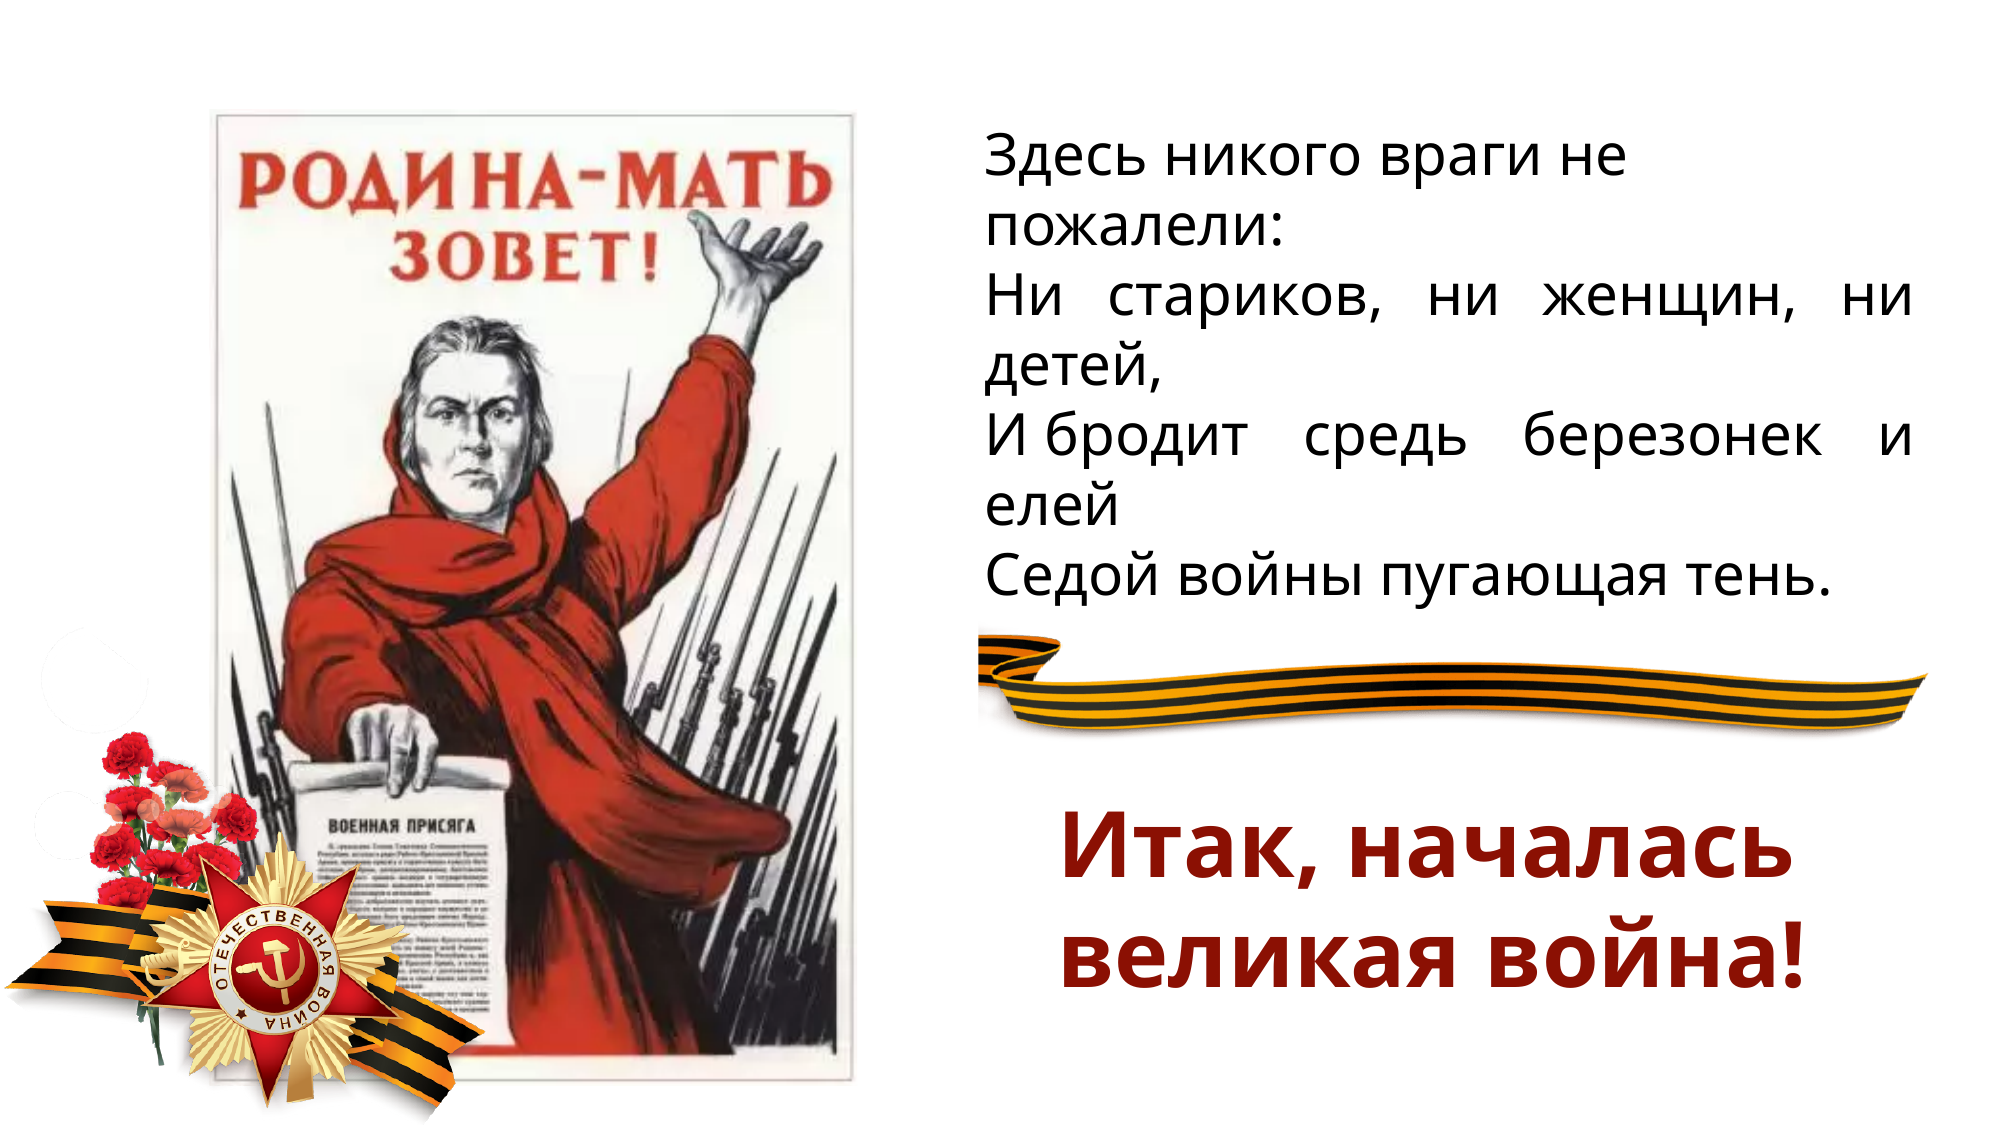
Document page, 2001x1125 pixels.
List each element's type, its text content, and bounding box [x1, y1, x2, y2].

text_box Итак, началась великая война! [1042, 778, 1874, 1013]
picture [978, 537, 1938, 777]
picture [0, 109, 858, 1125]
text_box Здесь никого враги не пожалели: Ни стариков, ни женщин, ни детей, И бродит средь березонек и елей Седой войны пугающая тень. [969, 109, 1930, 615]
